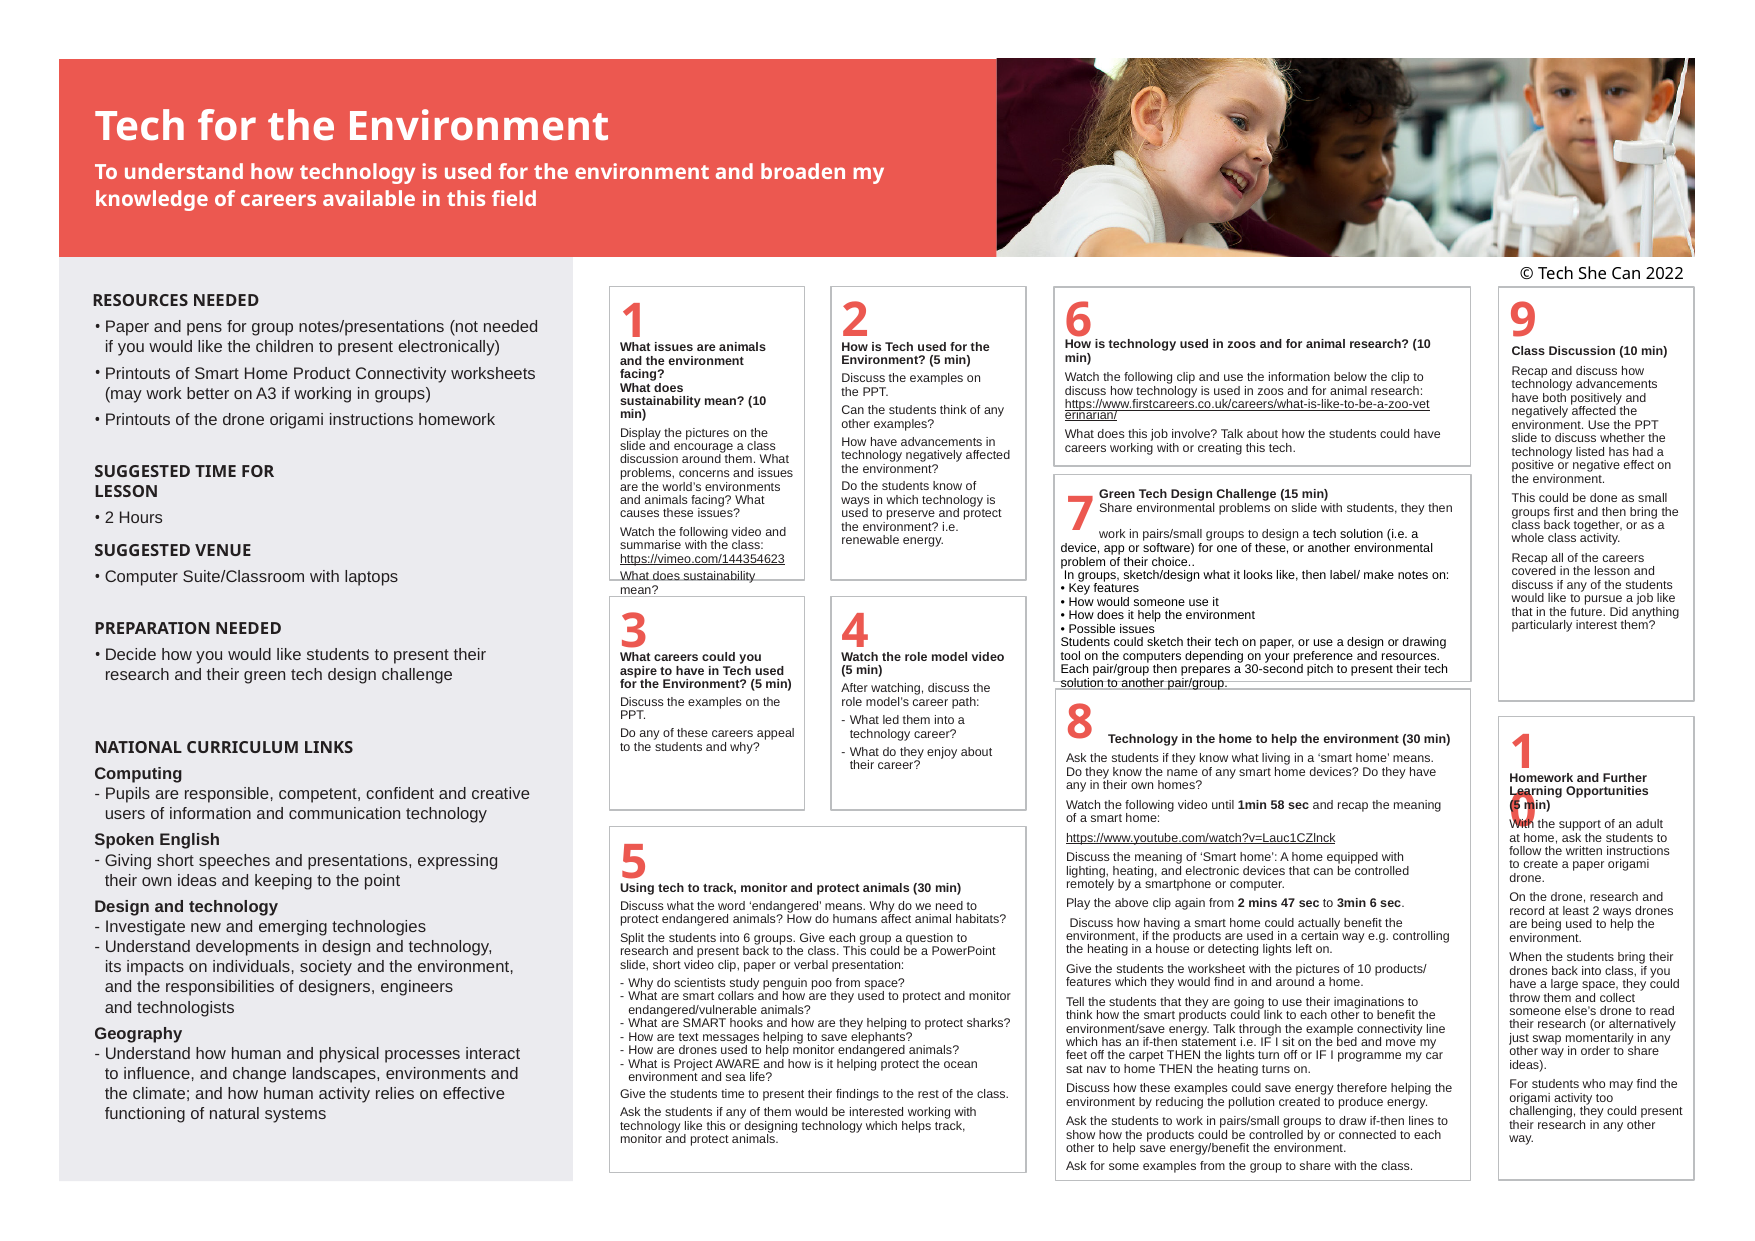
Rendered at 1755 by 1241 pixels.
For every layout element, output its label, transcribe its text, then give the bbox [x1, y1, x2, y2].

text_box © Tech She Can 2022 [1430, 255, 1717, 290]
text_box Technology in the home to help the environment (30 min) Ask the students if they know what living in a ‘smart home’ means. Do they know the name of any smart home devices? Do they have any in their own homes? Watch the following video until 1min 58 sec and recap the meaning of a smart home: https://www.youtube.com/watch?v=Lauc1CZlnck Discuss the meaning of ‘Smart home’: A home equipped with lighting, heating, and electronic devices that can be controlled remotely by a smartphone or computer. Play the above clip again from 2 mins 47 sec to 3min 6 sec. Discuss how having a smart home could actually benefit the environment, if the products are used in a certain way e.g. controlling the heating in a house or detecting lights left on. Give the students the worksheet with the pictures of 10 products/ features which they would find in and around a home. Tell the students that they are going to use their imaginations to think how the smart products could link to each other to benefit the environment/save energy. Talk through the example connectivity line which has an if-then statement i.e. IF I sit on the bed and move my feet off the carpet THEN the lights turn off or IF I programme my car sat nav to home THEN the heating turns on. Discuss how these examples could save energy therefore helping the environment by reducing the pollution created to produce energy. Ask the students to work in pairs/small groups to draw if-then lines to show how the products could be controlled by or connected to each other to help save energy/benefit the environment. Ask for some examples from the group to share with the class. [1066, 725, 1458, 1174]
text_box PREPARATION NEEDED Decide how you would like students to present their research and their green tech design challenge [92, 609, 525, 684]
text_box 9 [1509, 290, 1541, 347]
text_box 5 [620, 828, 652, 878]
text_box Homework and Further Learning Opportunities (5 min) With the support of an adult at home, ask the students to follow the written instructions to create a paper origami drone. On the drone, research and record at least 2 ways drones are being used to help the environment. When the students bring their drones back into class, if you have a large space, they could throw them and collect someone else’s drone to read their research (or alternatively just swap momentarily in any other way in order to share ideas). For students who may find the origami activity too challenging, they could present their research in any other way. [1509, 768, 1685, 1146]
text_box 8 [1066, 704, 1100, 725]
text_box 3 [620, 597, 652, 647]
text_box Using tech to track, monitor and protect animals (30 min) Discuss what the word ‘endangered’ means. Why do we need to protect endangered animals? How do humans affect animal habitats? Split the students into 6 groups. Give each group a question to research and present back to the class. This could be a PowerPoint slide, short video clip, paper or verbal presentation: Why do scientists study penguin poo from space? What are smart collars and how are they used to protect and monitor endangered/vulnerable animals? What are SMART hooks and how are they helping to protect sharks? How are text messages helping to save elephants? How are drones used to help monitor endangered animals? What is Project AWARE and how is it helping protect the ocean environment and sea life? Give the students time to present their findings to the rest of the class. Ask the students if any of them would be interested working with technology like this or designing technology which helps track, monitor and protect animals. [620, 878, 1027, 1147]
text_box What issues are animals and the environment facing? What does sustainability mean? (10 min) Display the pictures on the slide and encourage a class discussion around them. What problems, concerns and issues are the world’s environments and animals facing? What causes these issues? Watch the following video and summarise with the class: https://vimeo.com/144354623 What does sustainability mean? [620, 337, 796, 596]
text_box RESOURCES NEEDED Paper and pens for group notes/presentations (not needed if you would like the children to present electronically) Printouts of Smart Home Product Connectivity worksheets (may work better on A3 if working in groups) Printouts of the drone origami instructions homework [92, 281, 544, 429]
text_box 10 [1509, 718, 1560, 768]
text_box How is Tech used for the Environment? (5 min) Discuss the examples on the PPT. Can the students think of any other examples? How have advancements in technology negatively affected the environment? Do the students know of ways in which technology is used to preserve and protect the environment? i.e. renewable energy. [841, 337, 1015, 548]
text_box [609, 596, 805, 811]
text_box 1 [620, 287, 665, 348]
text_box What careers could you aspire to have in Tech used for the Environment? (5 min) Discuss the examples on the PPT. Do any of these careers appeal to the students and why? [620, 647, 796, 754]
text_box SUGGESTED VENUE Computer Suite/Classroom with laptops [92, 531, 406, 586]
text_box Watch the role model video (5 min) After watching, discuss the role model’s career path: What led them into a technology career? What do they enjoy about their career? [841, 647, 1006, 773]
title Tech for the Environment To understand how technology is used for the environment and broaden my knowledge of careers available in this field [92, 76, 908, 307]
text_box 2 [841, 286, 874, 346]
text_box Class Discussion (10 min) Recap and discuss how technology advancements have both positively and negatively affected the environment. Use the PPT slide to discuss whether the technology listed has had a positive or negative effect on the environment. This could be done as small groups first and then bring the class back together, or as a whole class activity. Recap all of the careers covered in the lesson and discuss if any of the students would like to pursue a job like that in the future. Did anything particularly interest them? [1511, 337, 1695, 633]
text_box 6 [1064, 286, 1097, 330]
text_box NATIONAL CURRICULUM LINKS Computing Pupils are responsible, competent, confident and creative users of information and communication technology Spoken English Giving short speeches and presentations, expressing their own ideas and keeping to the point Design and technology Investigate new and emerging technologies Understand developments in design and technology, its impacts on individuals, society and the environment, and the responsibilities of designers, engineers and technologists Geography Understand how human and physical processes interact to influence, and change landscapes, environments and the climate; and how human activity relies on effective functioning of natural systems [92, 728, 536, 1123]
text_box [830, 596, 1027, 811]
text_box Green Tech Design Challenge (15 min) Share environmental problems on slide with students, they then work in pairs/small groups to design a tech solution (i.e. a device, app or software) for one of these, or another environmental problem of their choice.. In groups, sketch/design what it looks like, then label/ make notes on: • Key features • How would someone use it • How does it help the environment • Possible issues Students could sketch their tech on paper, or use a design or drawing tool on the computers depending on your preference and resources. Each pair/group then prepares a 30‑second pitch to present their tech solution to another pair/group. [1060, 481, 1454, 704]
text_box [1054, 474, 1471, 682]
text_box [609, 826, 1027, 1173]
text_box 4 [841, 597, 876, 647]
text_box How is technology used in zoos and for animal research? (10 min) Watch the following clip and use the information below the clip to discuss how technology is used in zoos and for animal research: https://www.firstcareers.co.uk/careers/what-is-like-to-be-a-zoo-veterinarian/ What does this job involve? Talk about how the students could have careers working with or creating this tech. [1064, 330, 1458, 445]
text_box [830, 286, 1027, 580]
text_box [996, 58, 1695, 257]
text_box SUGGESTED TIME FOR LESSON 2 Hours [92, 452, 338, 528]
